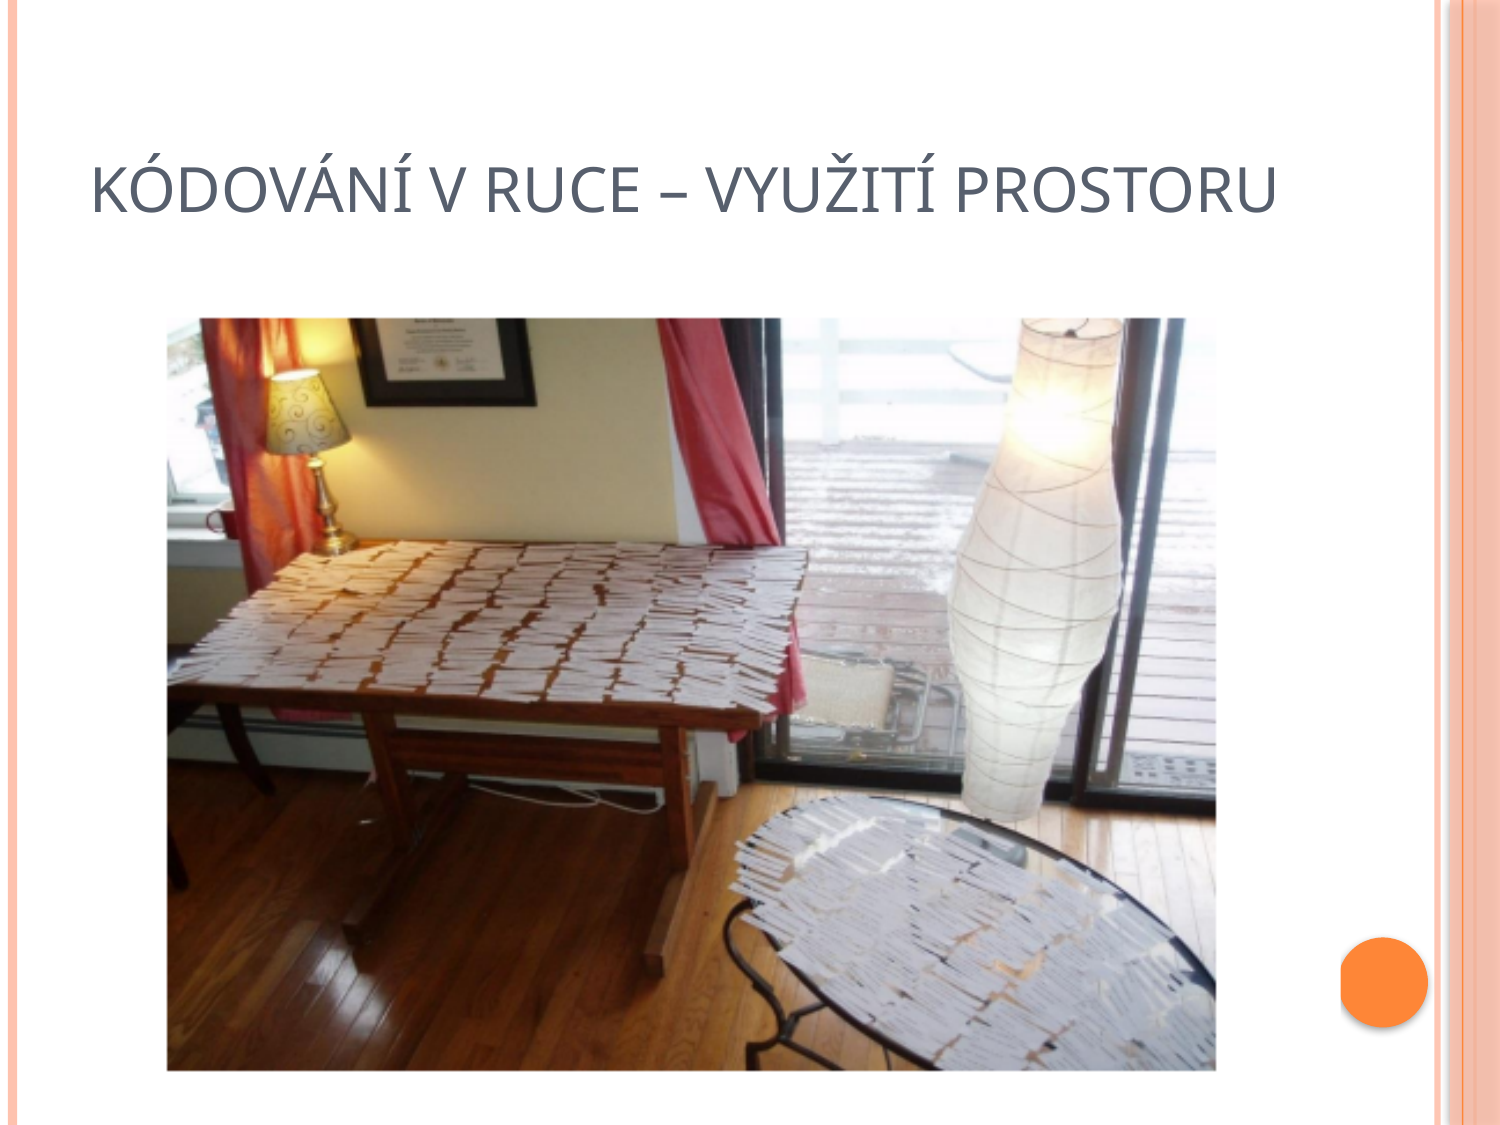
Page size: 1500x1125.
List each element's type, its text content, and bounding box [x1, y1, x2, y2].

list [111, 231, 1342, 1107]
title Kódování v ruce – využití prostoru [75, 45, 1300, 233]
